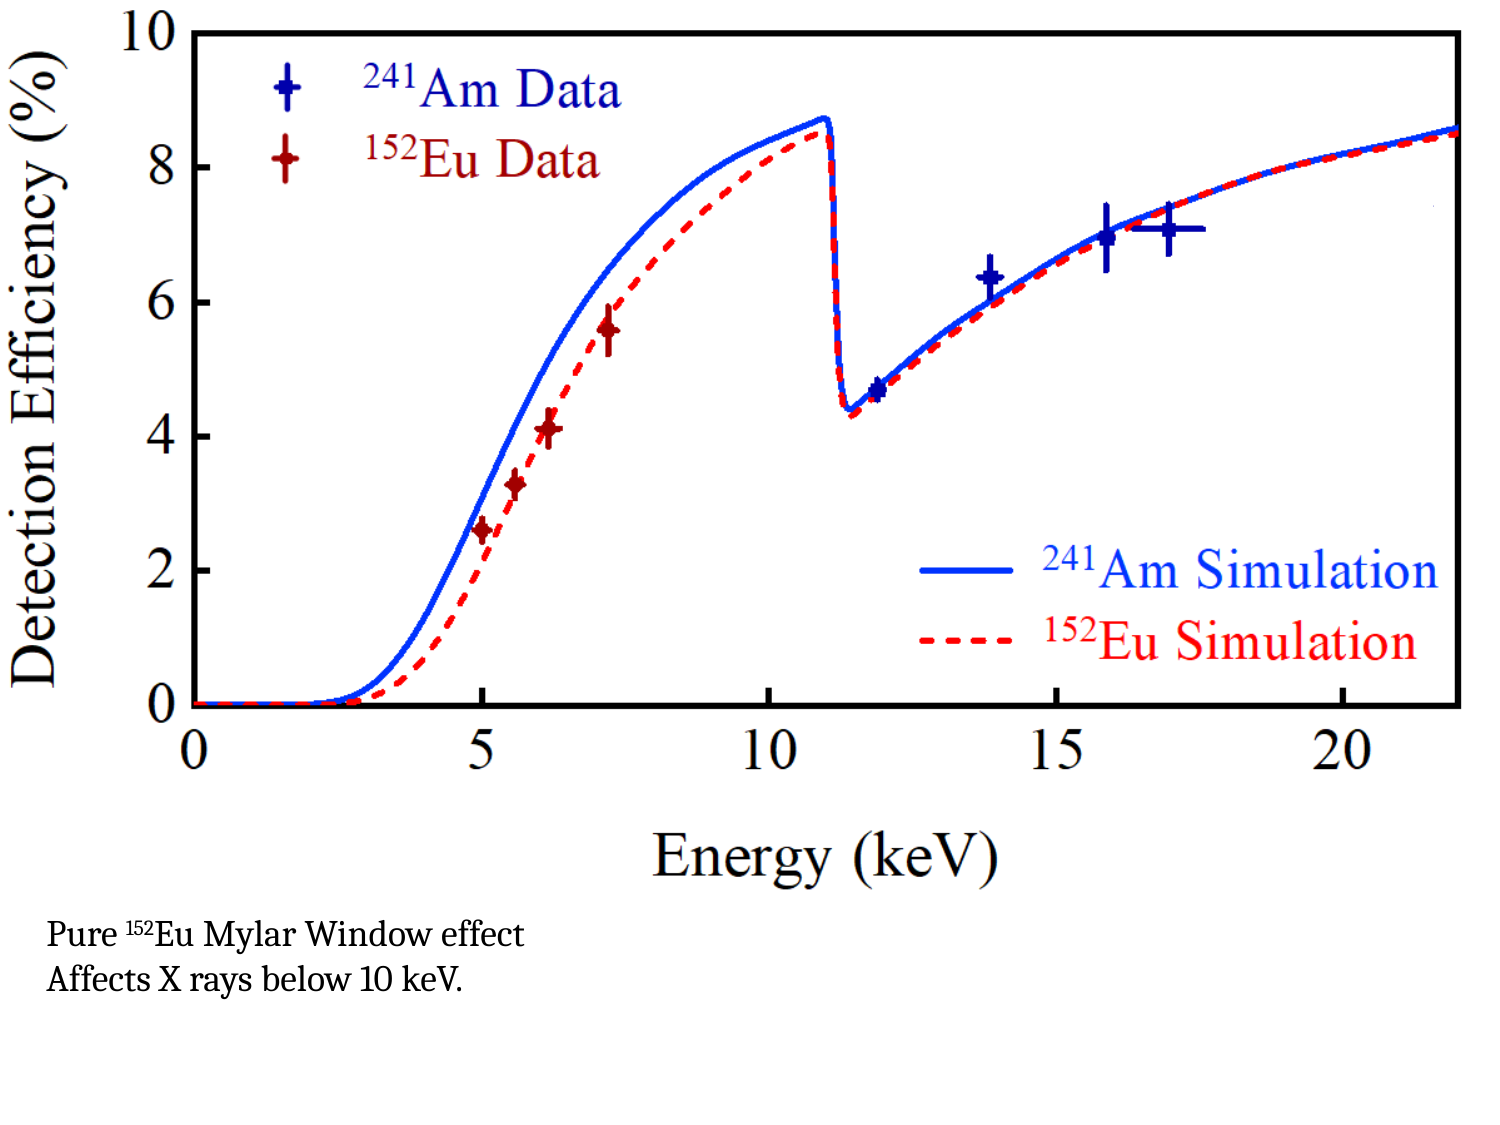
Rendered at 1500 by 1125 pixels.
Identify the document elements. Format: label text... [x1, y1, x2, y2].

text_box Pure 152Eu Mylar Window effect Affects X rays below 10 keV. [31, 902, 541, 1007]
picture [0, 0, 1500, 902]
